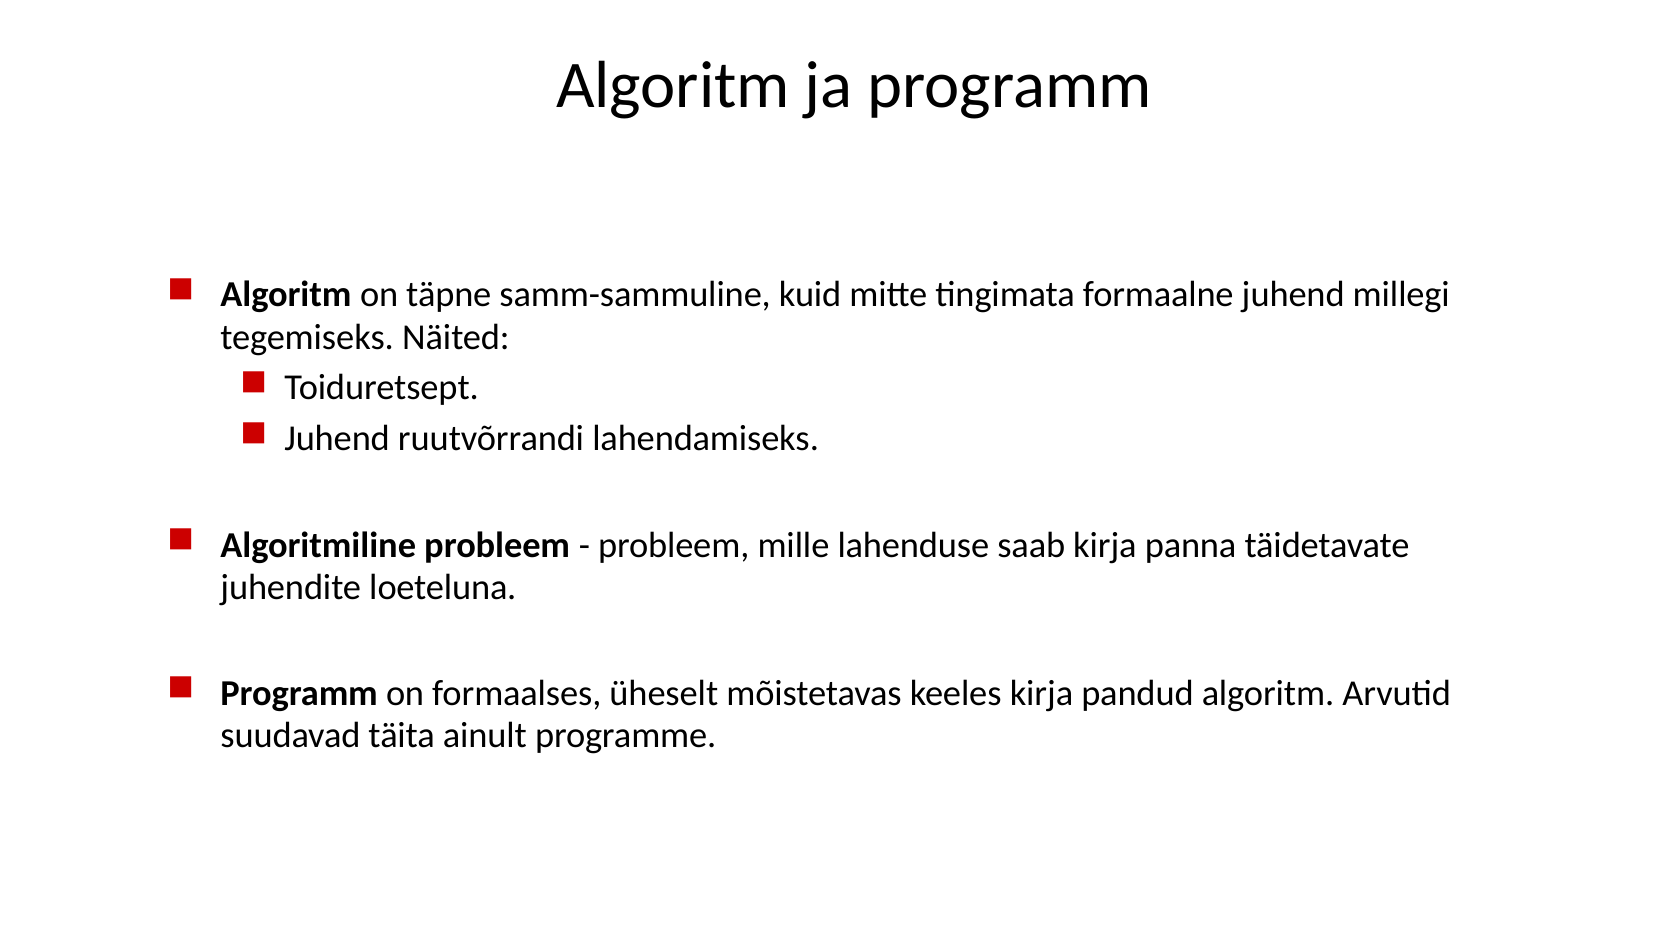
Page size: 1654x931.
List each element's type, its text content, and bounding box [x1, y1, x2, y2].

title Algoritm ja programm [151, 0, 1557, 87]
list Algoritm on täpne samm-sammuline, kuid mitte tingimata formaalne juhend millegi tegemiseks. Näited: Toiduretsept. Juhend ruutvõrrandi lahendamiseks. Algoritmiline probleem - probleem, mille lahenduse saab kirja panna täidetavate juhendite loeteluna. Programm on formaalses, üheselt mõistetavas keeles kirja pandud algoritm. Arvutid suudavad täita ainult programme. [151, 103, 1571, 765]
